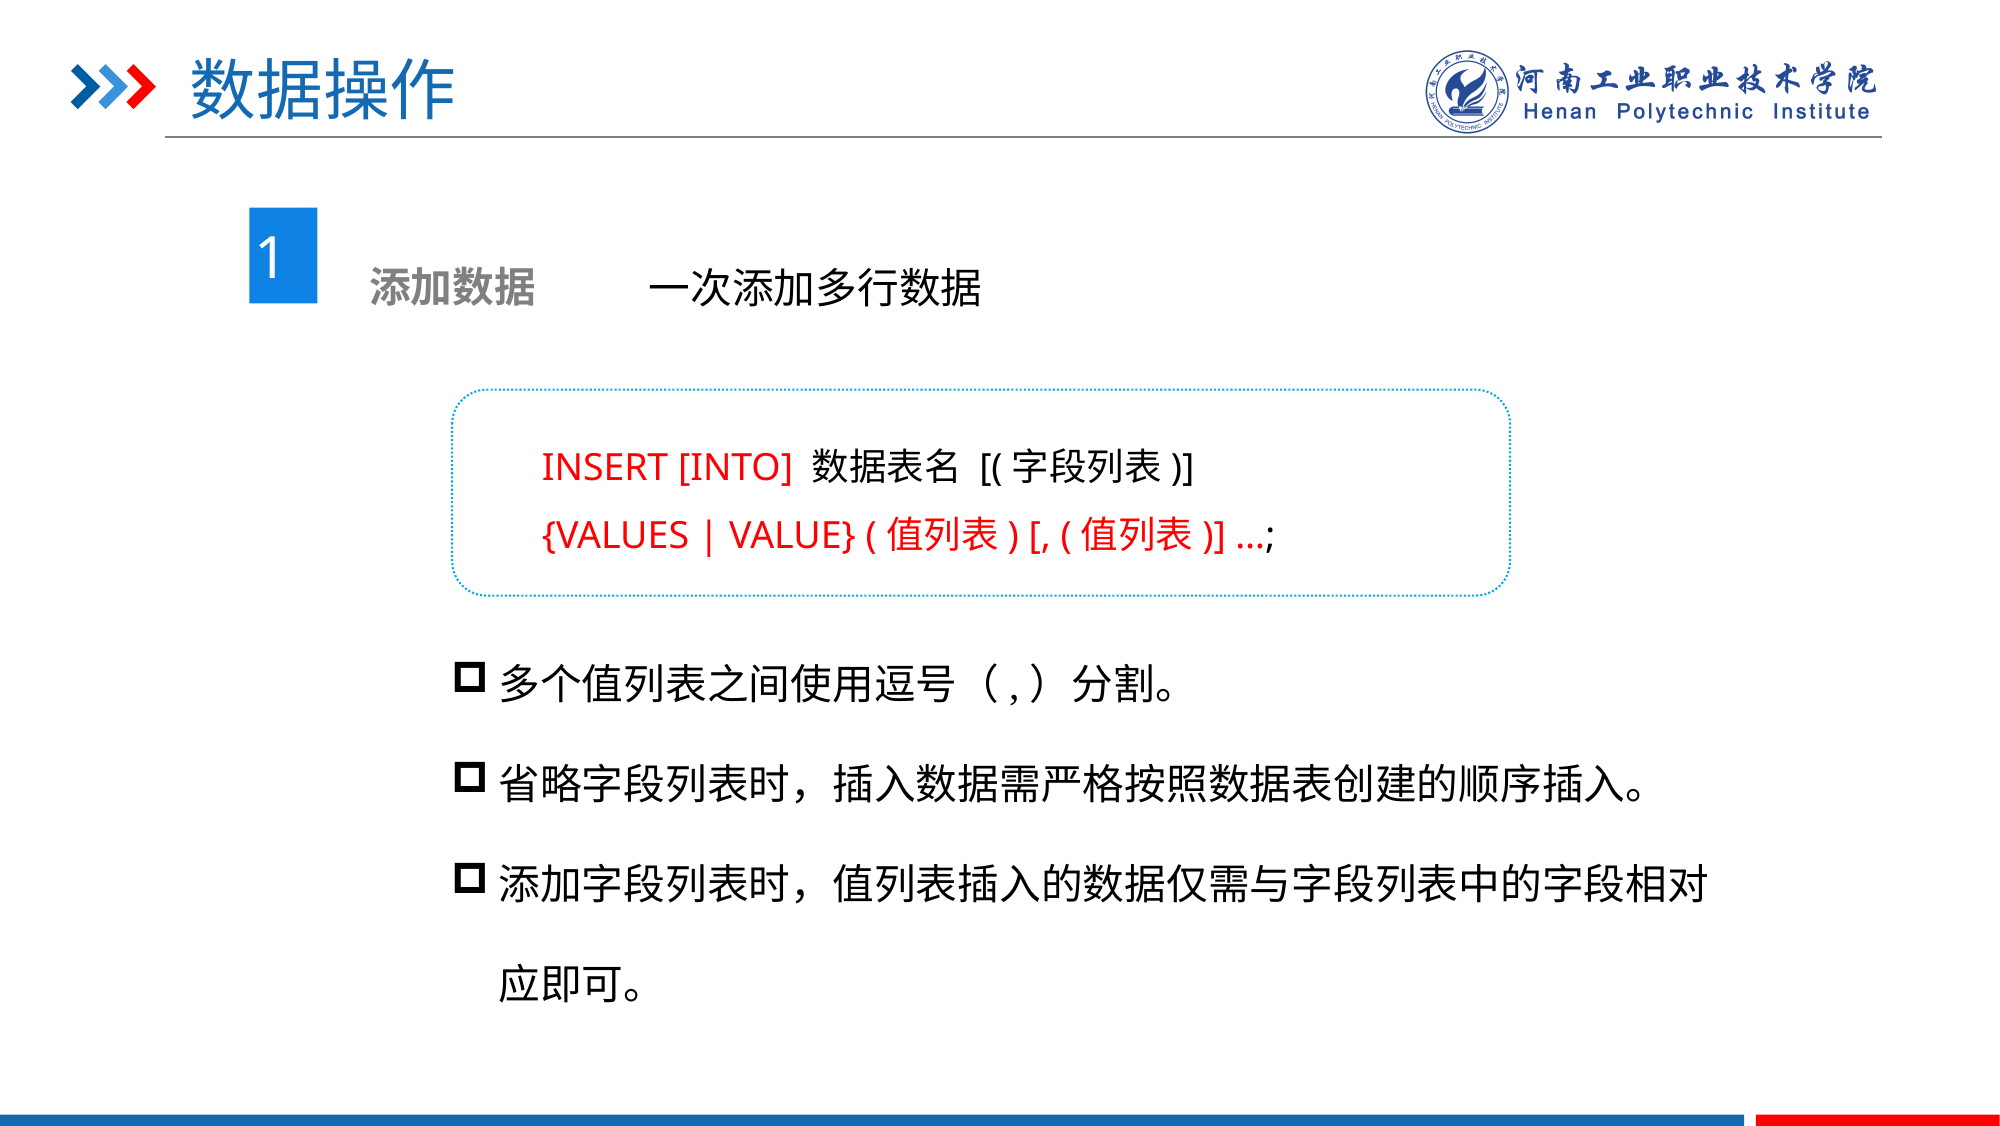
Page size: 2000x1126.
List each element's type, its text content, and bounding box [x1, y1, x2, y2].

title 数据操作 [169, 23, 944, 152]
text_box [452, 564, 1510, 596]
text_box 多个值列表之间使用逗号（,）分割。 省略字段列表时，插入数据需严格按照数据表创建的顺序插入。 添加字段列表时，值列表插入的数据仅需与字段列表中的字段相对应即可。 [436, 600, 1763, 1016]
picture [1407, 46, 1882, 140]
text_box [249, 207, 318, 304]
text_box [454, 389, 1509, 413]
text_box 一次添加多行数据 [633, 254, 998, 319]
text_box 添加数据 [319, 245, 1092, 380]
text_box INSERT [INTO] 数据表名 [(字段列表)] {VALUES | VALUE} (值列表) [, (值列表)] …; [452, 413, 1511, 564]
